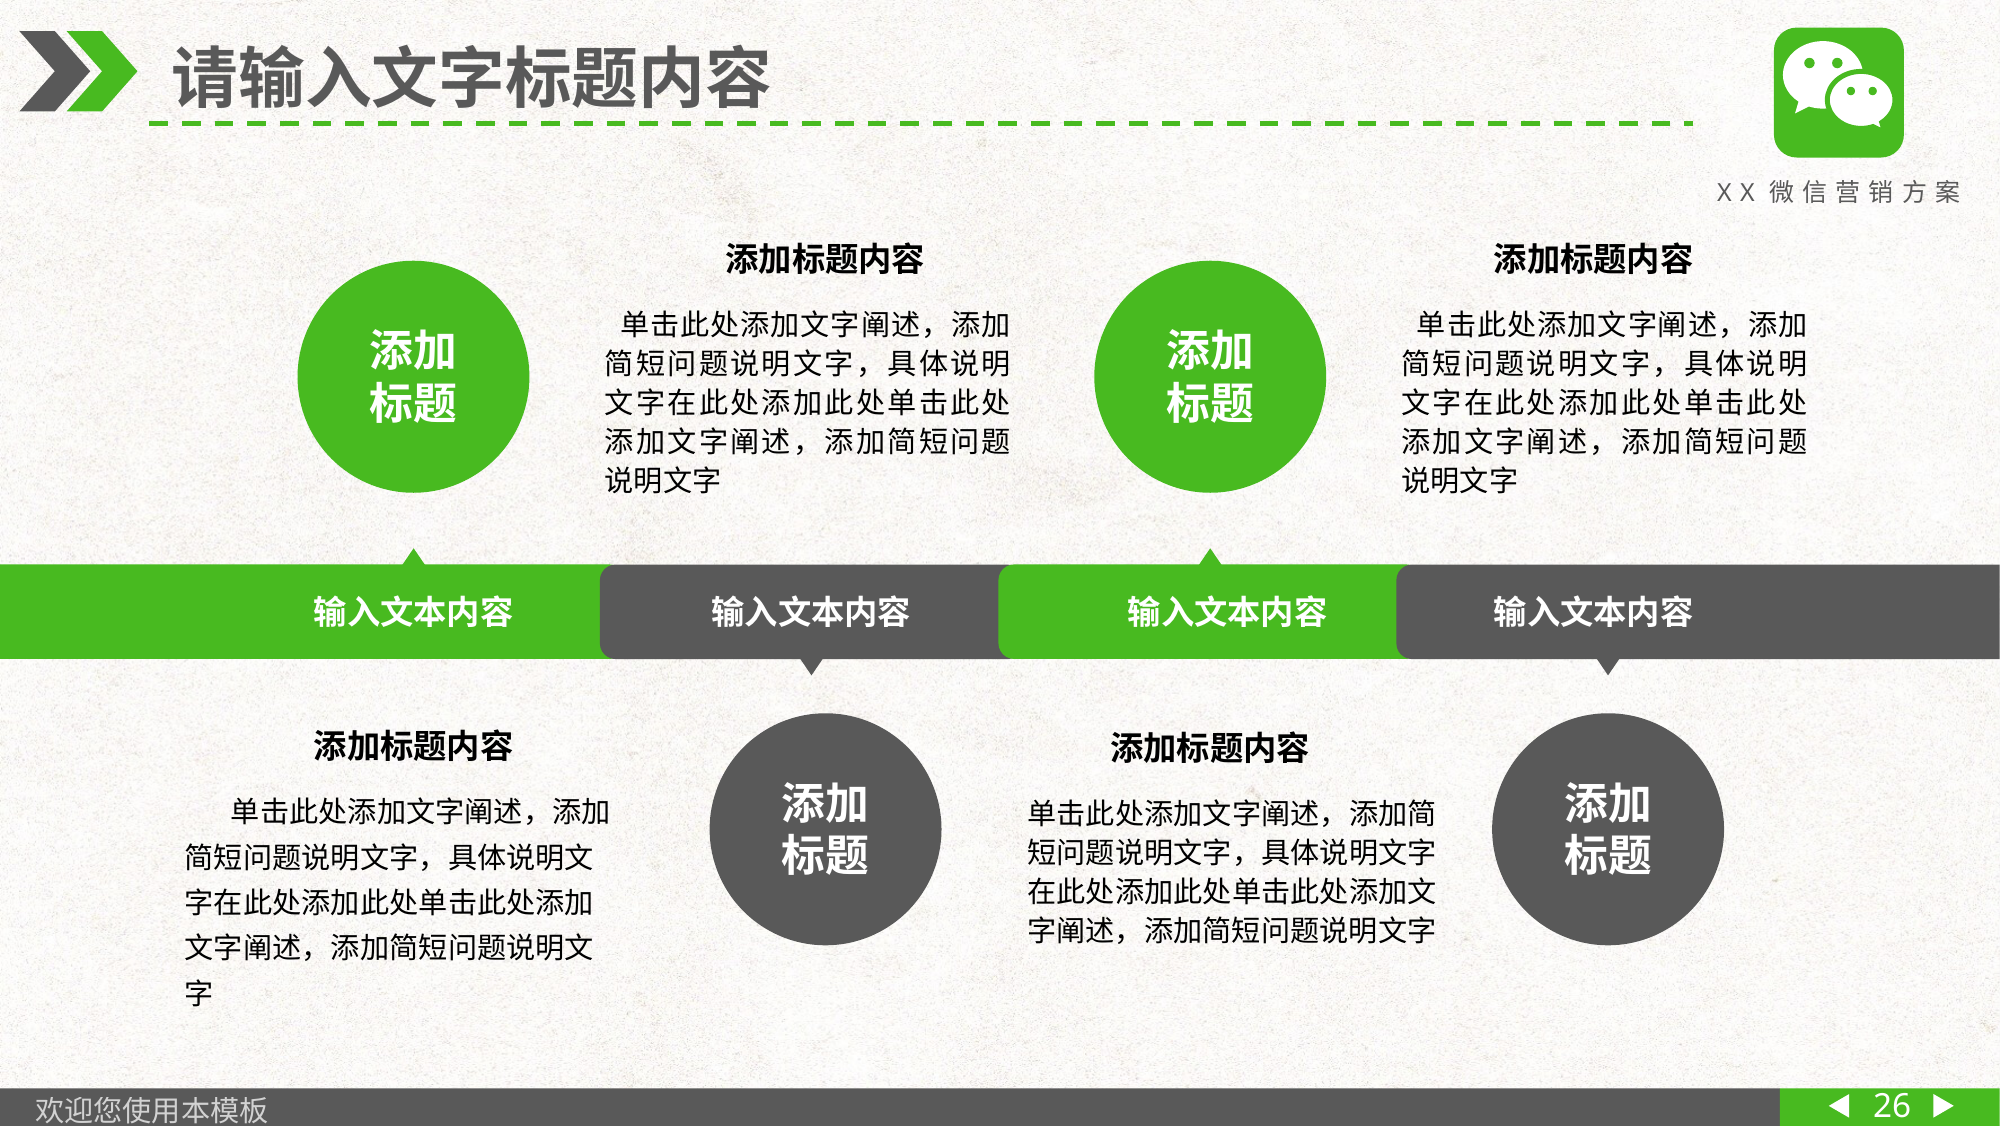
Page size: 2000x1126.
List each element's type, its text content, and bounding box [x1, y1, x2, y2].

text_box [709, 713, 942, 946]
text_box 添加标题内容 [282, 725, 545, 766]
text_box 添加标题 [1546, 775, 1670, 881]
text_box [1692, 27, 1986, 215]
text_box [17, 28, 92, 114]
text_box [998, 547, 1423, 660]
text_box 请输入文字标题内容 [125, 28, 1354, 124]
text_box 单击此处添加文字阐述，添加简短问题说明文字，具体说明文字在此处添加此处单击此处添加文字阐述，添加简短问题说明文字 [184, 783, 618, 1011]
text_box 单击此处添加文字阐述，添加简短问题说明文字，具体说明文字在此处添加此处单击此处添加文字阐述，添加简短问题说明文字 [1401, 302, 1808, 498]
text_box 添加标题内容 [1463, 238, 1725, 279]
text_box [599, 564, 1024, 676]
text_box 添加标题 [1148, 322, 1272, 428]
text_box [1094, 260, 1327, 493]
text_box 添加标题 [352, 322, 475, 428]
text_box [64, 28, 140, 114]
text_box 添加标题内容 [1079, 727, 1341, 768]
picture [0, 660, 2000, 1088]
text_box [1492, 713, 1725, 946]
picture [0, 0, 2000, 564]
text_box 添加标题 [764, 775, 887, 881]
text_box 单击此处添加文字阐述，添加简短问题说明文字，具体说明文字在此处添加此处单击此处添加文字阐述，添加简短问题说明文字 [1027, 791, 1437, 948]
text_box 单击此处添加文字阐述，添加简短问题说明文字，具体说明文字在此处添加此处单击此处添加文字阐述，添加简短问题说明文字 [604, 302, 1012, 498]
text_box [0, 547, 626, 660]
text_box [1396, 564, 2000, 676]
text_box 添加标题内容 [695, 238, 957, 279]
text_box [297, 260, 530, 493]
